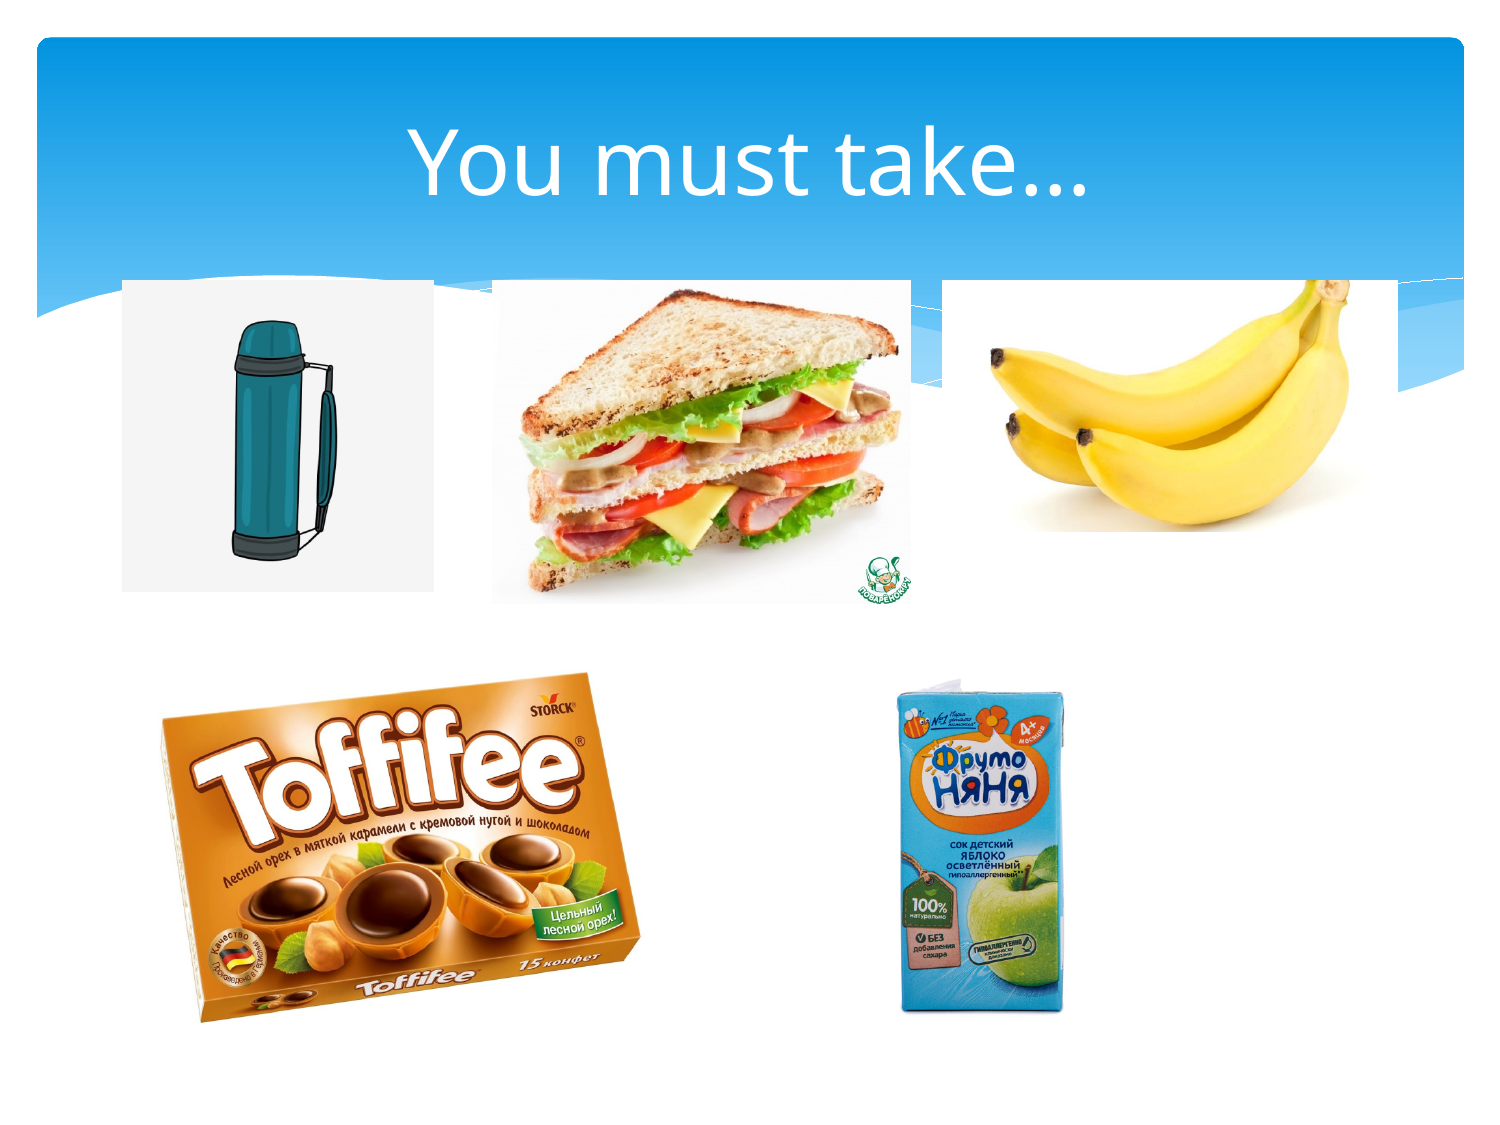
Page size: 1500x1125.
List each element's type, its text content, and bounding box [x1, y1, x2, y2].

picture [121, 279, 434, 592]
picture [941, 279, 1398, 532]
picture [492, 279, 911, 604]
picture [159, 668, 643, 1024]
title You must take… [75, 55, 1425, 261]
picture [798, 663, 1164, 1029]
